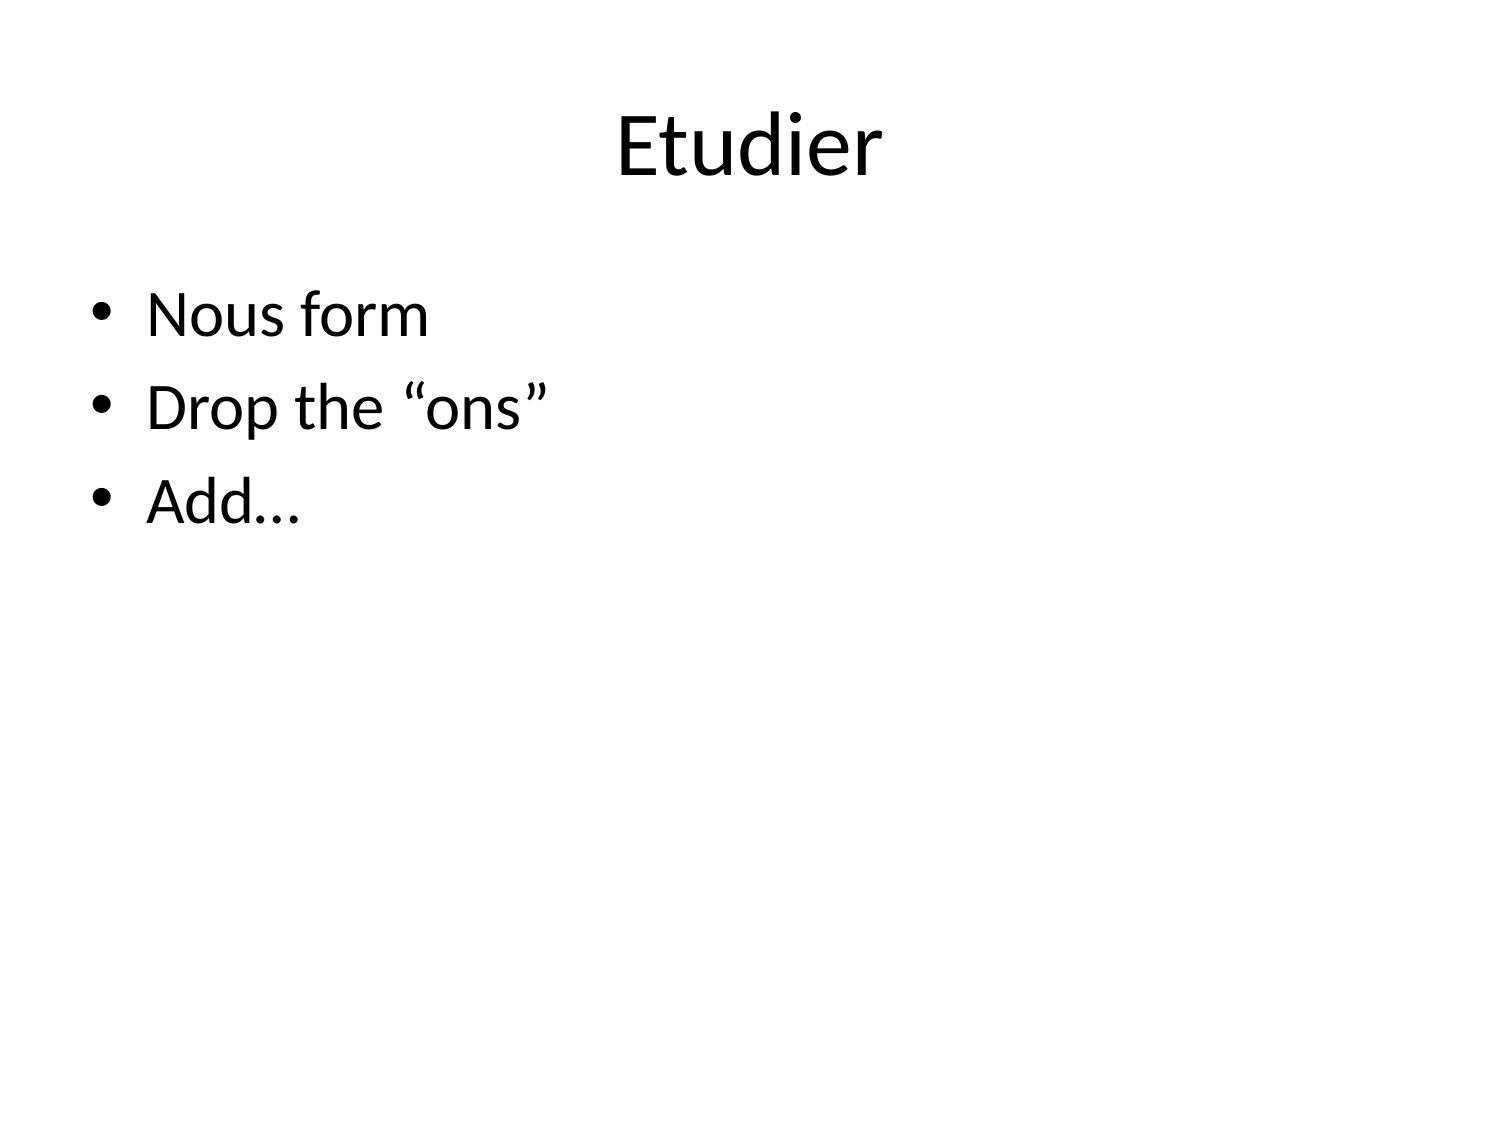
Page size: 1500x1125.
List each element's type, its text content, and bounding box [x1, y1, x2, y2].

list Nous form Drop the “ons” Add… [75, 262, 1425, 1005]
title Etudier [75, 45, 1425, 233]
